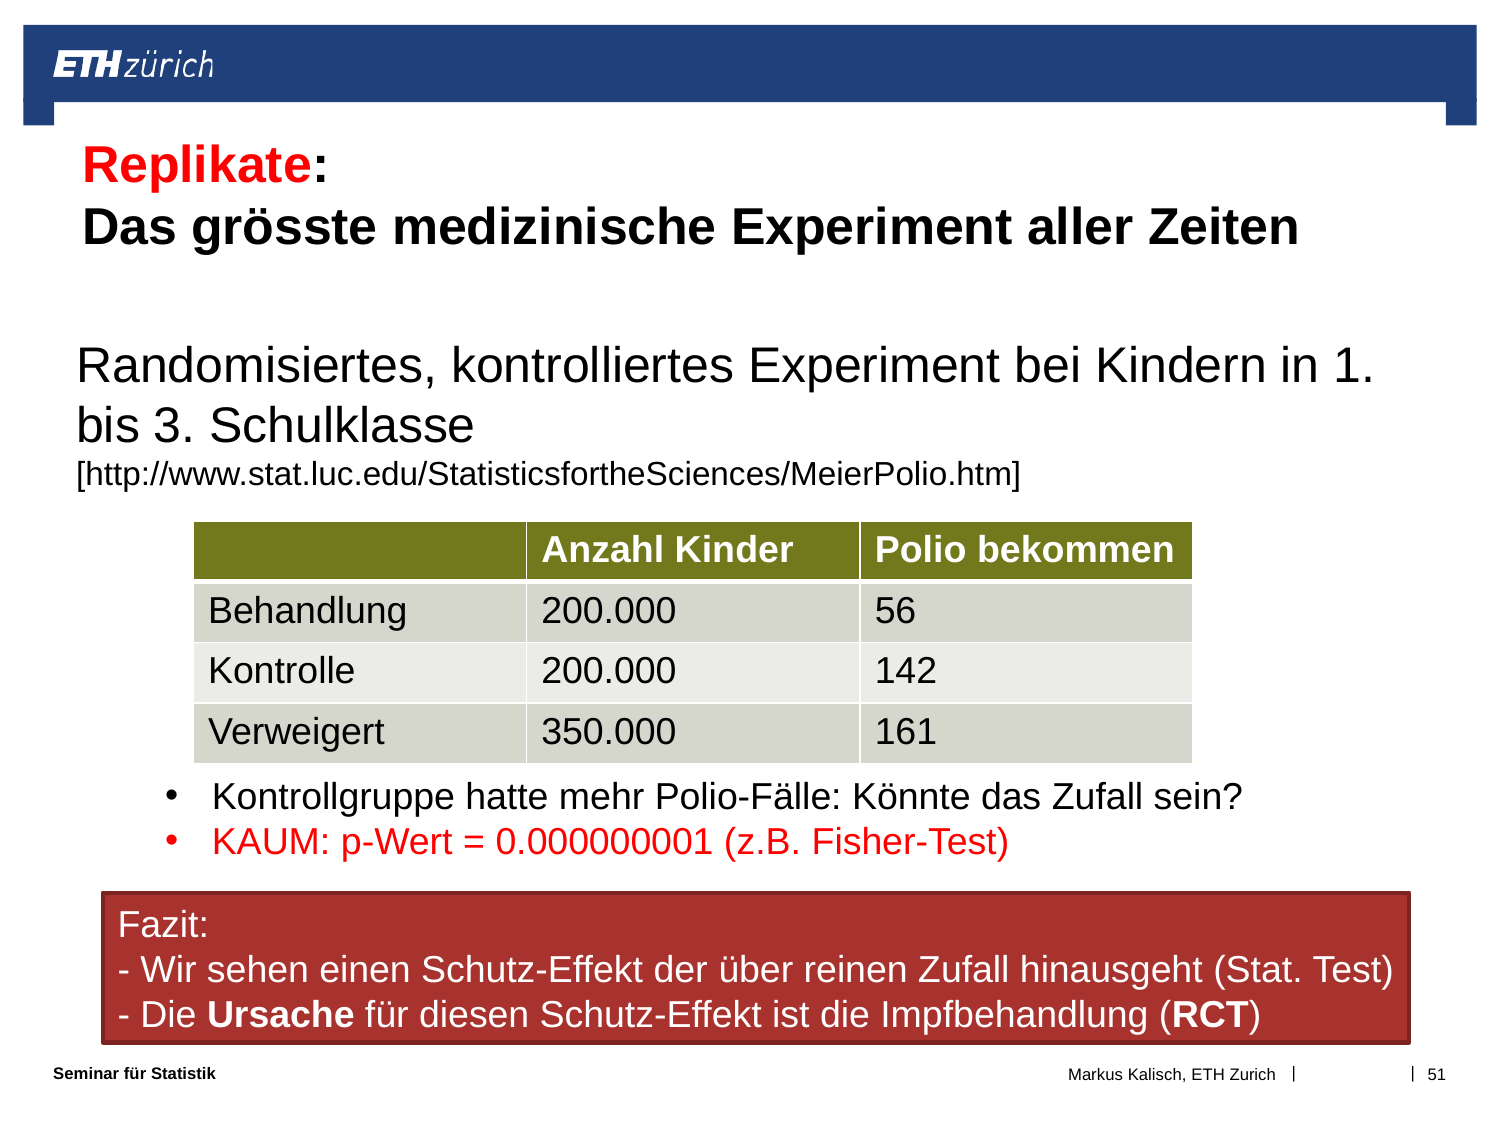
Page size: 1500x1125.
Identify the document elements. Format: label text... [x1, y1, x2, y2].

table_header [194, 522, 526, 579]
table_header Anzahl Kinder [527, 522, 859, 579]
table_cell 200.000 [527, 584, 859, 642]
text_box Kontrollgruppe hatte mehr Polio-Fälle: Könnte das Zufall sein? KAUM: p-Wert = 0.000000001 (z.B. Fisher-Test) [150, 764, 1259, 870]
table_cell 56 [861, 584, 1192, 642]
footer Markus Kalisch, ETH Zurich [750, 1045, 1277, 1112]
slide_number 51 [1415, 1034, 1459, 1112]
table_cell Behandlung [194, 584, 526, 642]
list Randomisiertes, kontrolliertes Experiment bei Kindern in 1. bis 3. Schulklasse [http://www.stat.luc.edu/StatisticsfortheSciences/MeierPolio.htm] [53, 332, 1445, 1024]
table_header Polio bekommen [861, 522, 1192, 579]
table_cell 142 [861, 643, 1192, 702]
table_cell 161 [861, 704, 1192, 763]
text_box Fazit: - Wir sehen einen Schutz-Effekt der über reinen Zufall hinausgeht (Stat. Test) - Die Ursache für diesen Schutz-Effekt ist die Impfbehandlung (RCT) [101, 891, 1411, 1045]
table_cell Kontrolle [194, 643, 526, 702]
title Replikate: Das grösste medizinische Experiment aller Zeiten [59, 129, 1434, 256]
table_cell Verweigert [194, 704, 526, 763]
table_cell 350.000 [527, 704, 859, 763]
table_cell 200.000 [527, 643, 859, 702]
